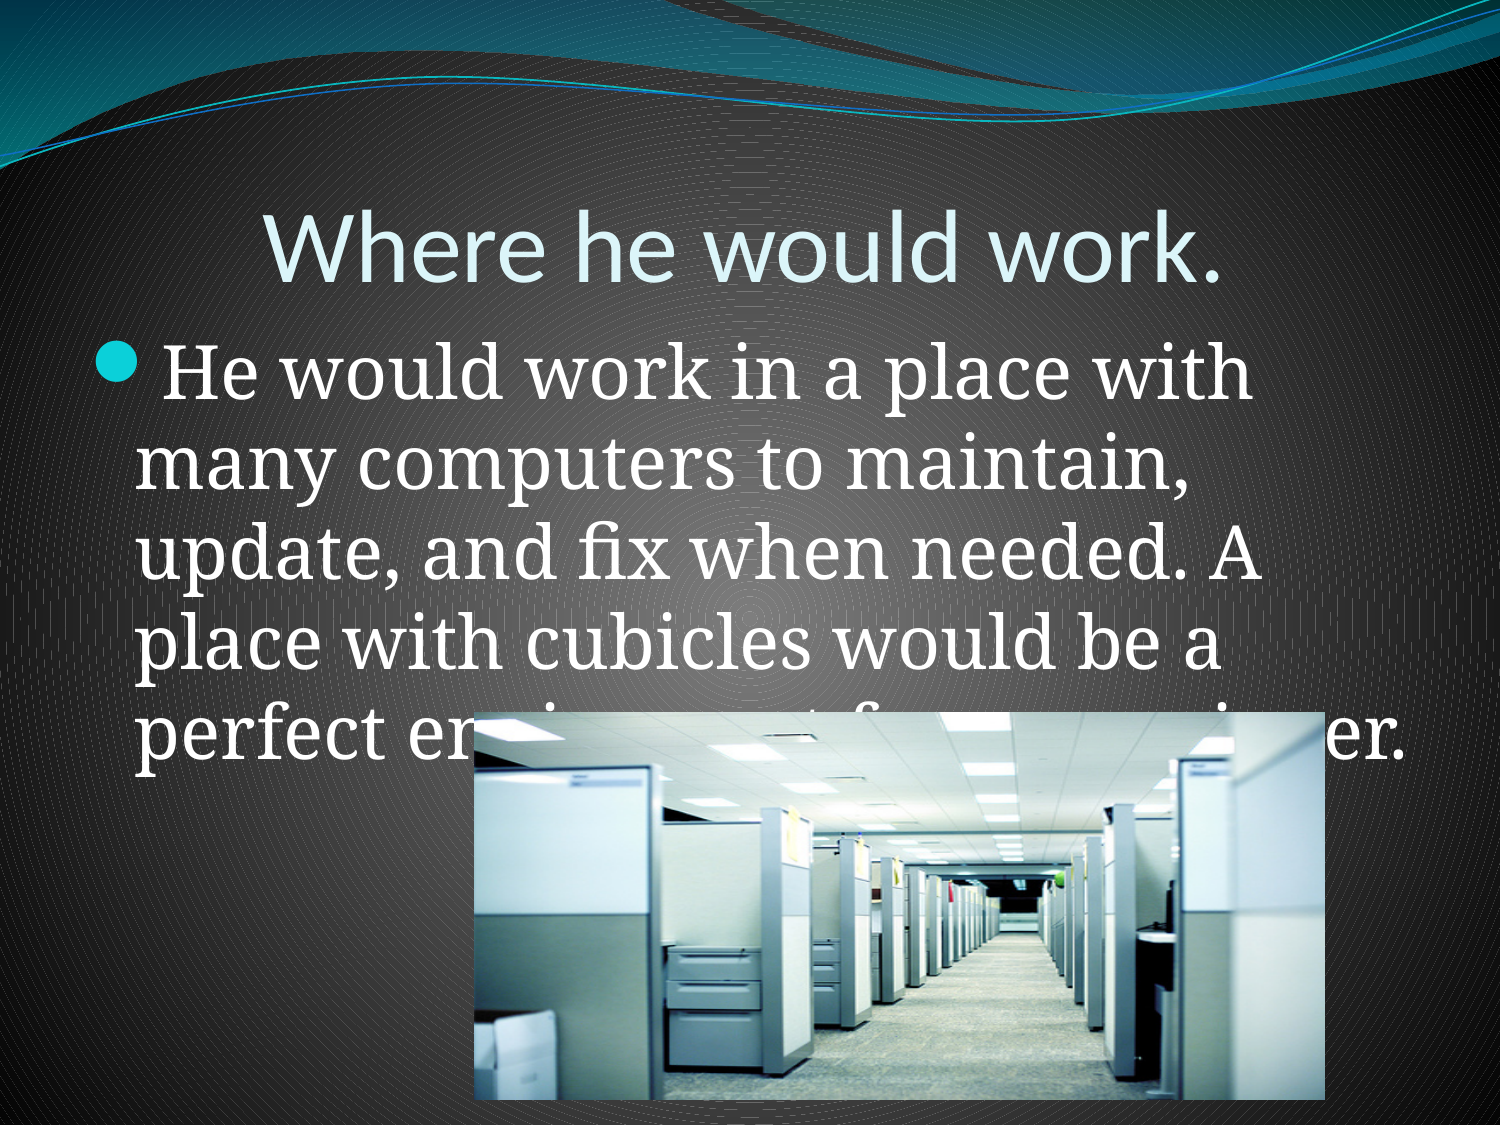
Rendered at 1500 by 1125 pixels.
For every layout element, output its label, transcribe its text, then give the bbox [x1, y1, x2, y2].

title Where he would work. [75, 115, 1425, 303]
list He would work in a place with many computers to maintain, update, and fix when needed. A place with cubicles would be a perfect enviorment for an engineer. [75, 317, 1425, 1038]
picture [474, 712, 1326, 1101]
